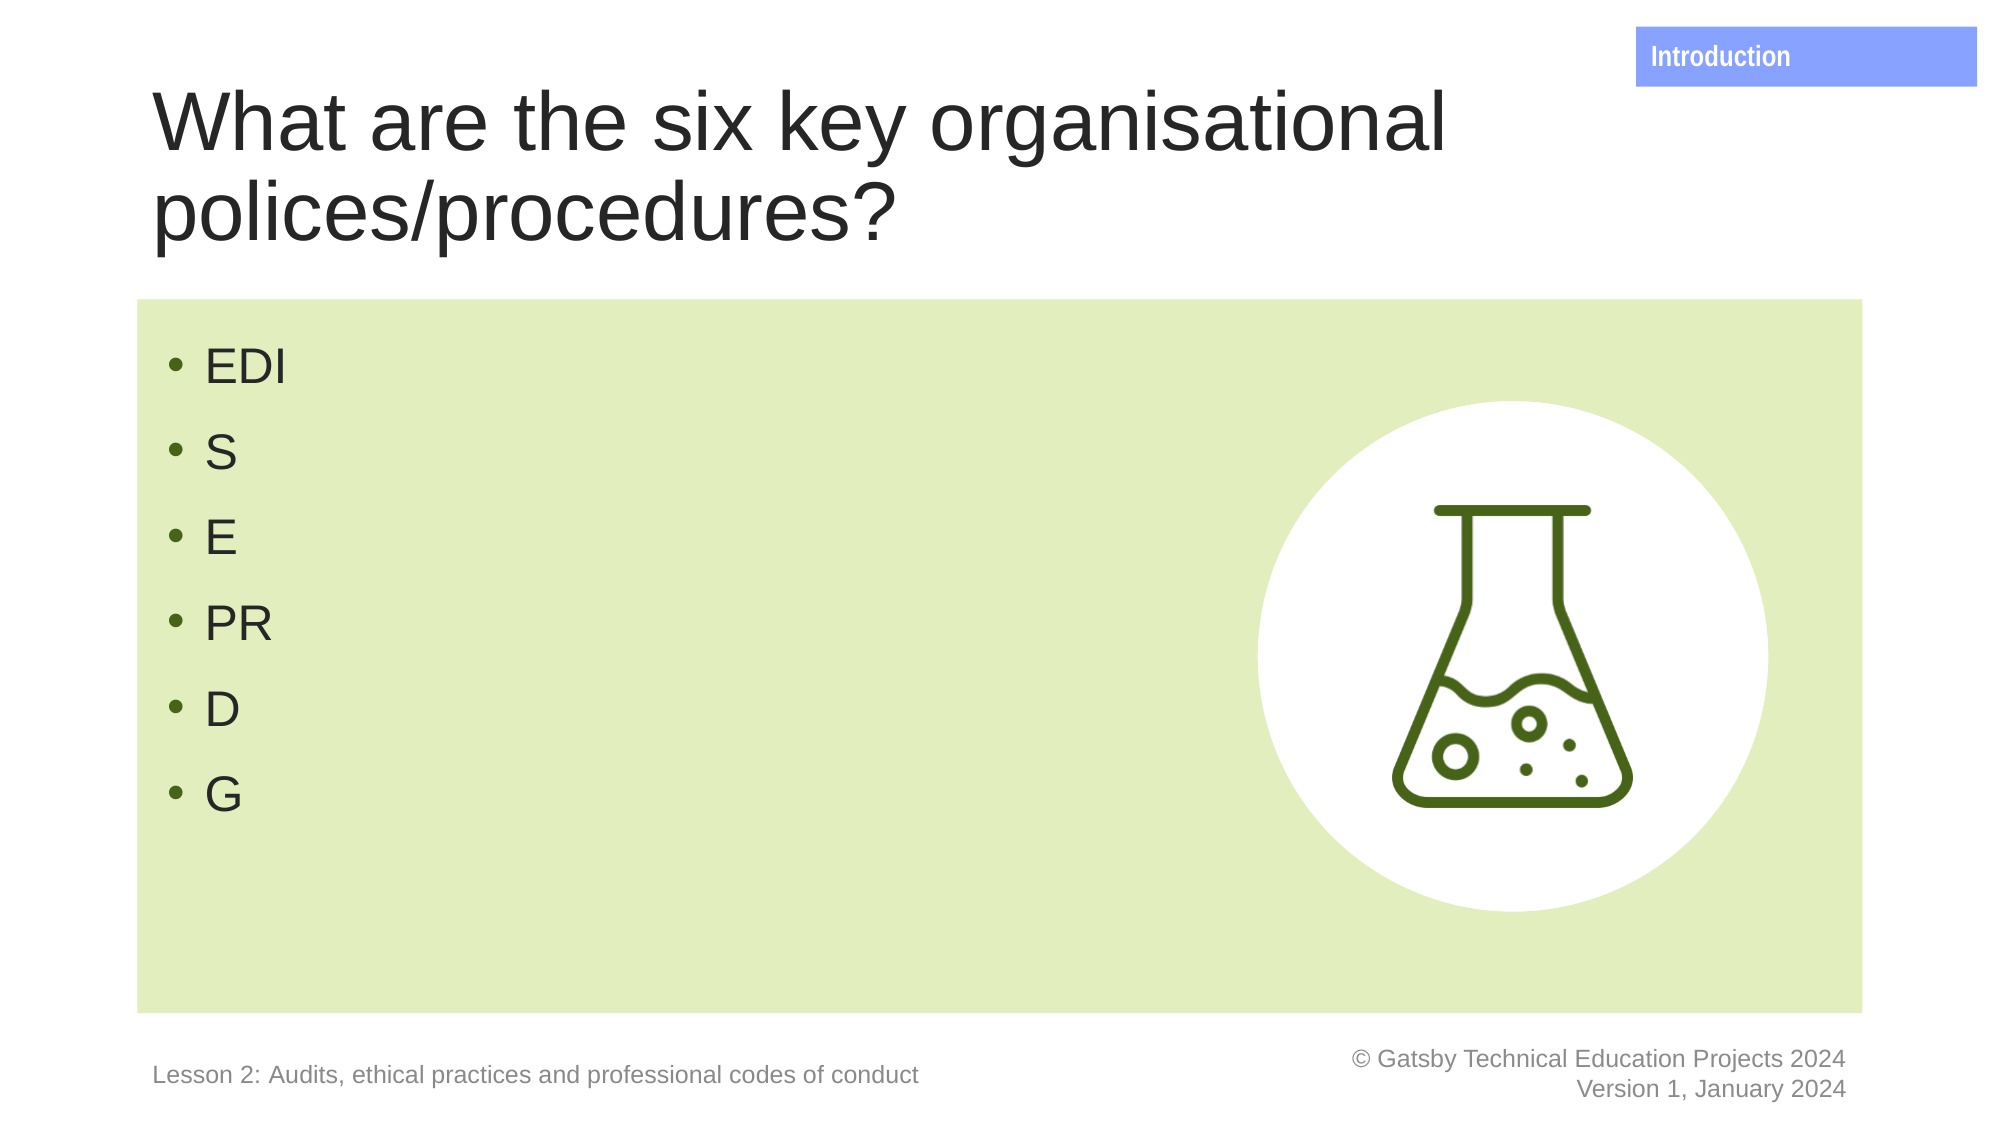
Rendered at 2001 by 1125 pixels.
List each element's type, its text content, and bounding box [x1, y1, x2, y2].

title What are the six key organisational polices/procedures? [137, 59, 1863, 278]
list Lesson 2: Audits, ethical practices and professional codes of conduct [137, 1042, 942, 1103]
picture [1392, 505, 1633, 808]
text_box [1253, 396, 1773, 916]
list Introduction [1636, 26, 1978, 87]
list EDI S E PR D G [137, 299, 1863, 1014]
